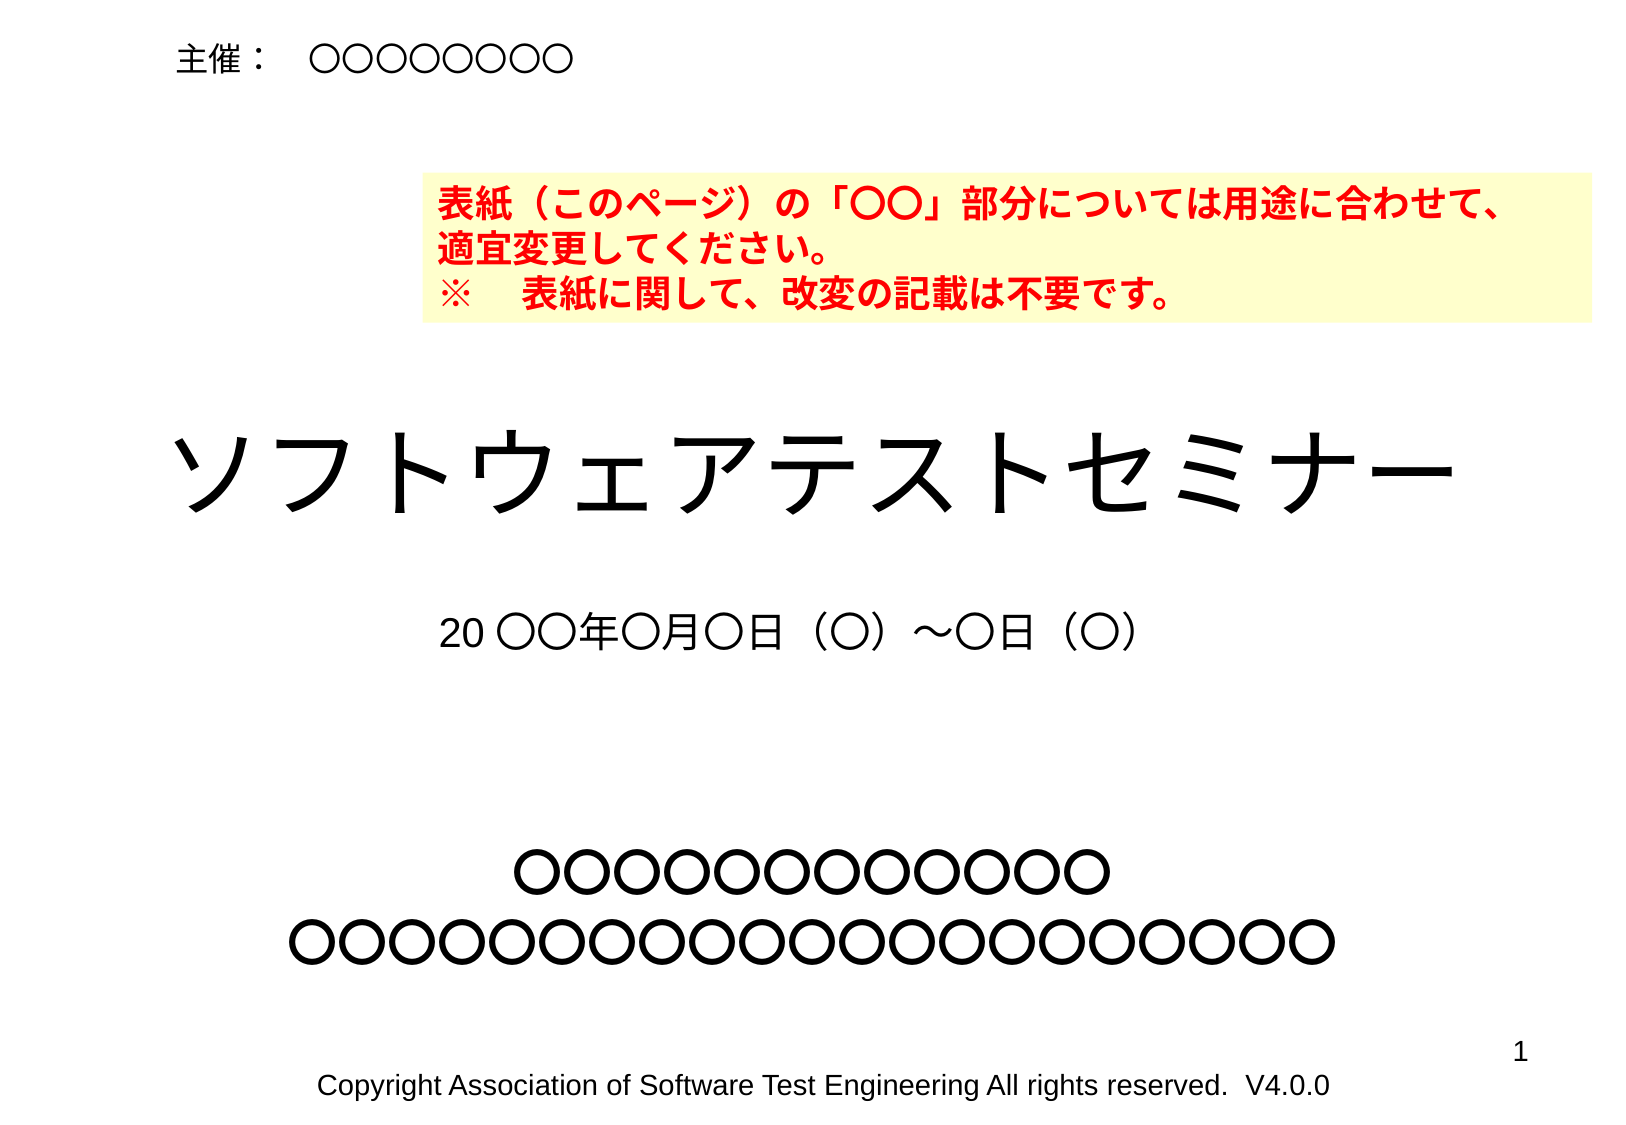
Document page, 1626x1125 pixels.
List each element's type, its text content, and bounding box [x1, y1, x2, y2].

subtitle 〇〇〇〇〇〇〇〇〇〇〇〇 〇〇〇〇〇〇〇〇〇〇〇〇〇〇〇〇〇〇〇〇〇 [68, 834, 1557, 1028]
text_box 表紙（このページ）の「〇〇」部分については用途に合わせて、 適宜変更してください。 ※ 表紙に関して、改変の記載は不要です。 [422, 172, 1593, 323]
text_box 主催： 〇〇〇〇〇〇〇〇 [21, 30, 730, 86]
title ソフトウェアテストセミナー [121, 349, 1504, 591]
slide_number ‹#› [1164, 1028, 1544, 1103]
footer Copyright Association of Software Test Engineering All rights reserved. V4.0.0 [233, 1058, 1164, 1103]
text_box 20〇〇年〇月〇日（〇）～〇日（〇） [292, 597, 1309, 663]
